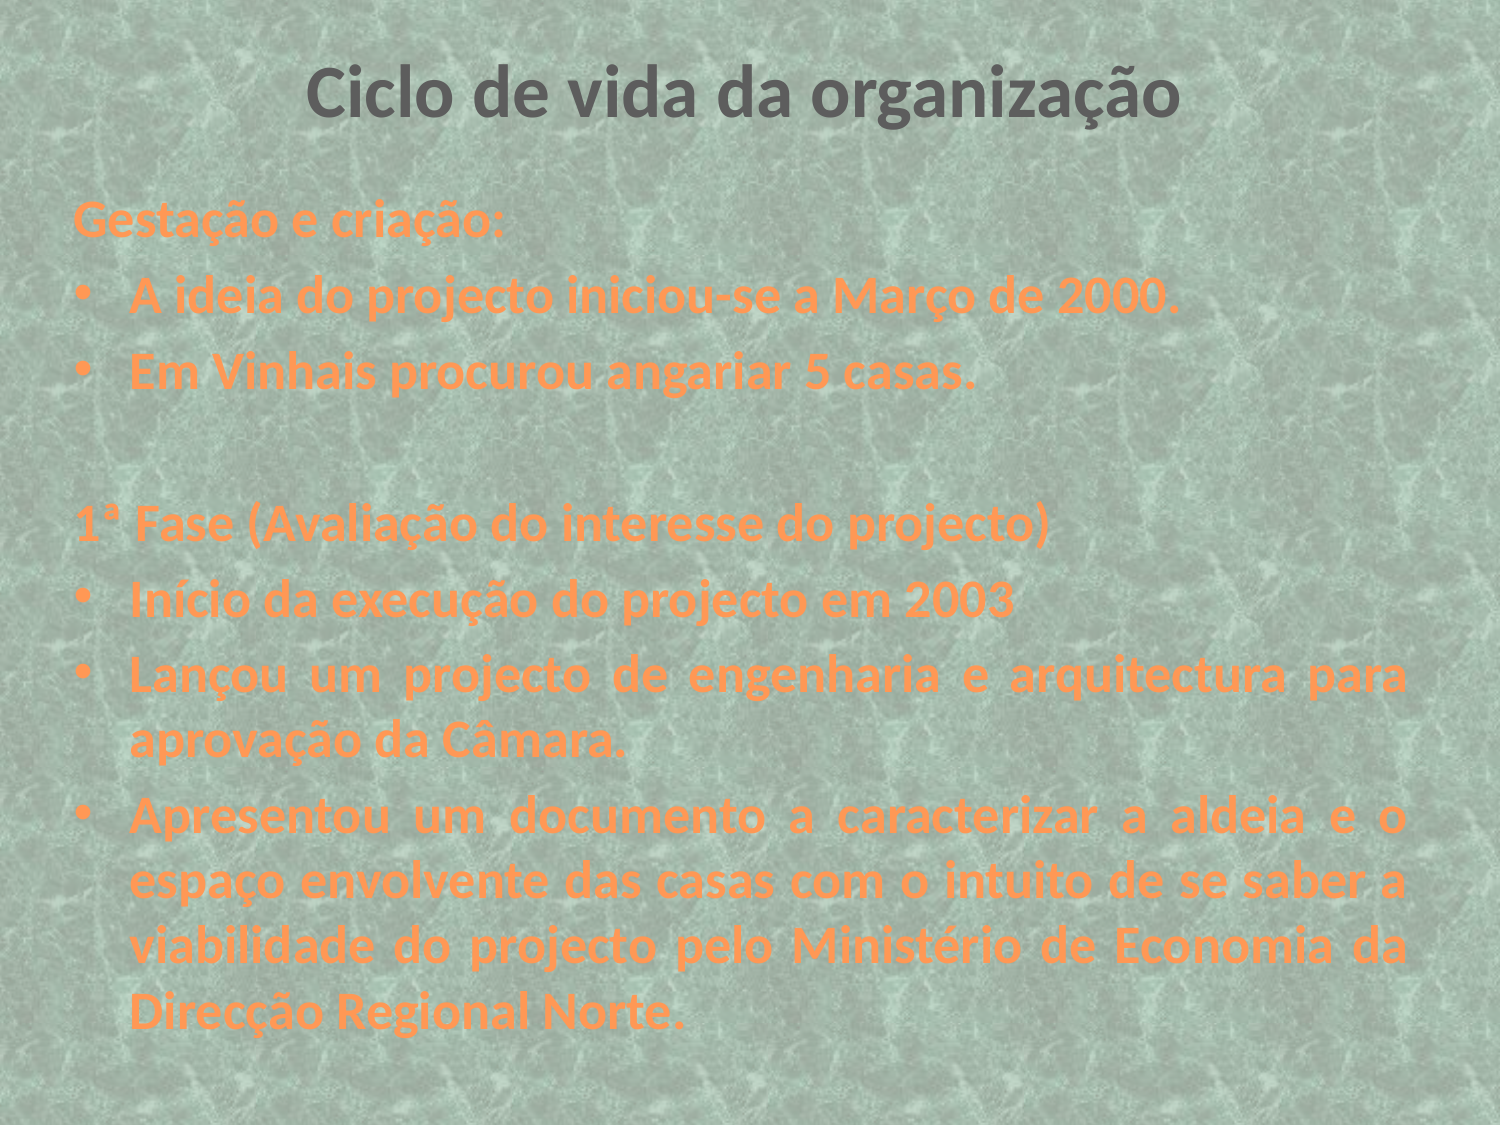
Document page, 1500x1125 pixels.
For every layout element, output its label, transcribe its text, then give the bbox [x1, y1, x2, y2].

title Ciclo de vida da organização [70, 35, 1421, 141]
list Gestação e criação: A ideia do projecto iniciou-se a Março de 2000. Em Vinhais procurou angariar 5 casas. 1ª Fase (Avaliação do interesse do projecto) Início da execução do projecto em 2003 Lançou um projecto de engenharia e arquitectura para aprovação da Câmara. Apresentou um documento a caracterizar a aldeia e o espaço envolvente das casas com o intuito de se saber a viabilidade do projecto pelo Ministério de Economia da Direcção Regional Norte. [58, 175, 1425, 1079]
